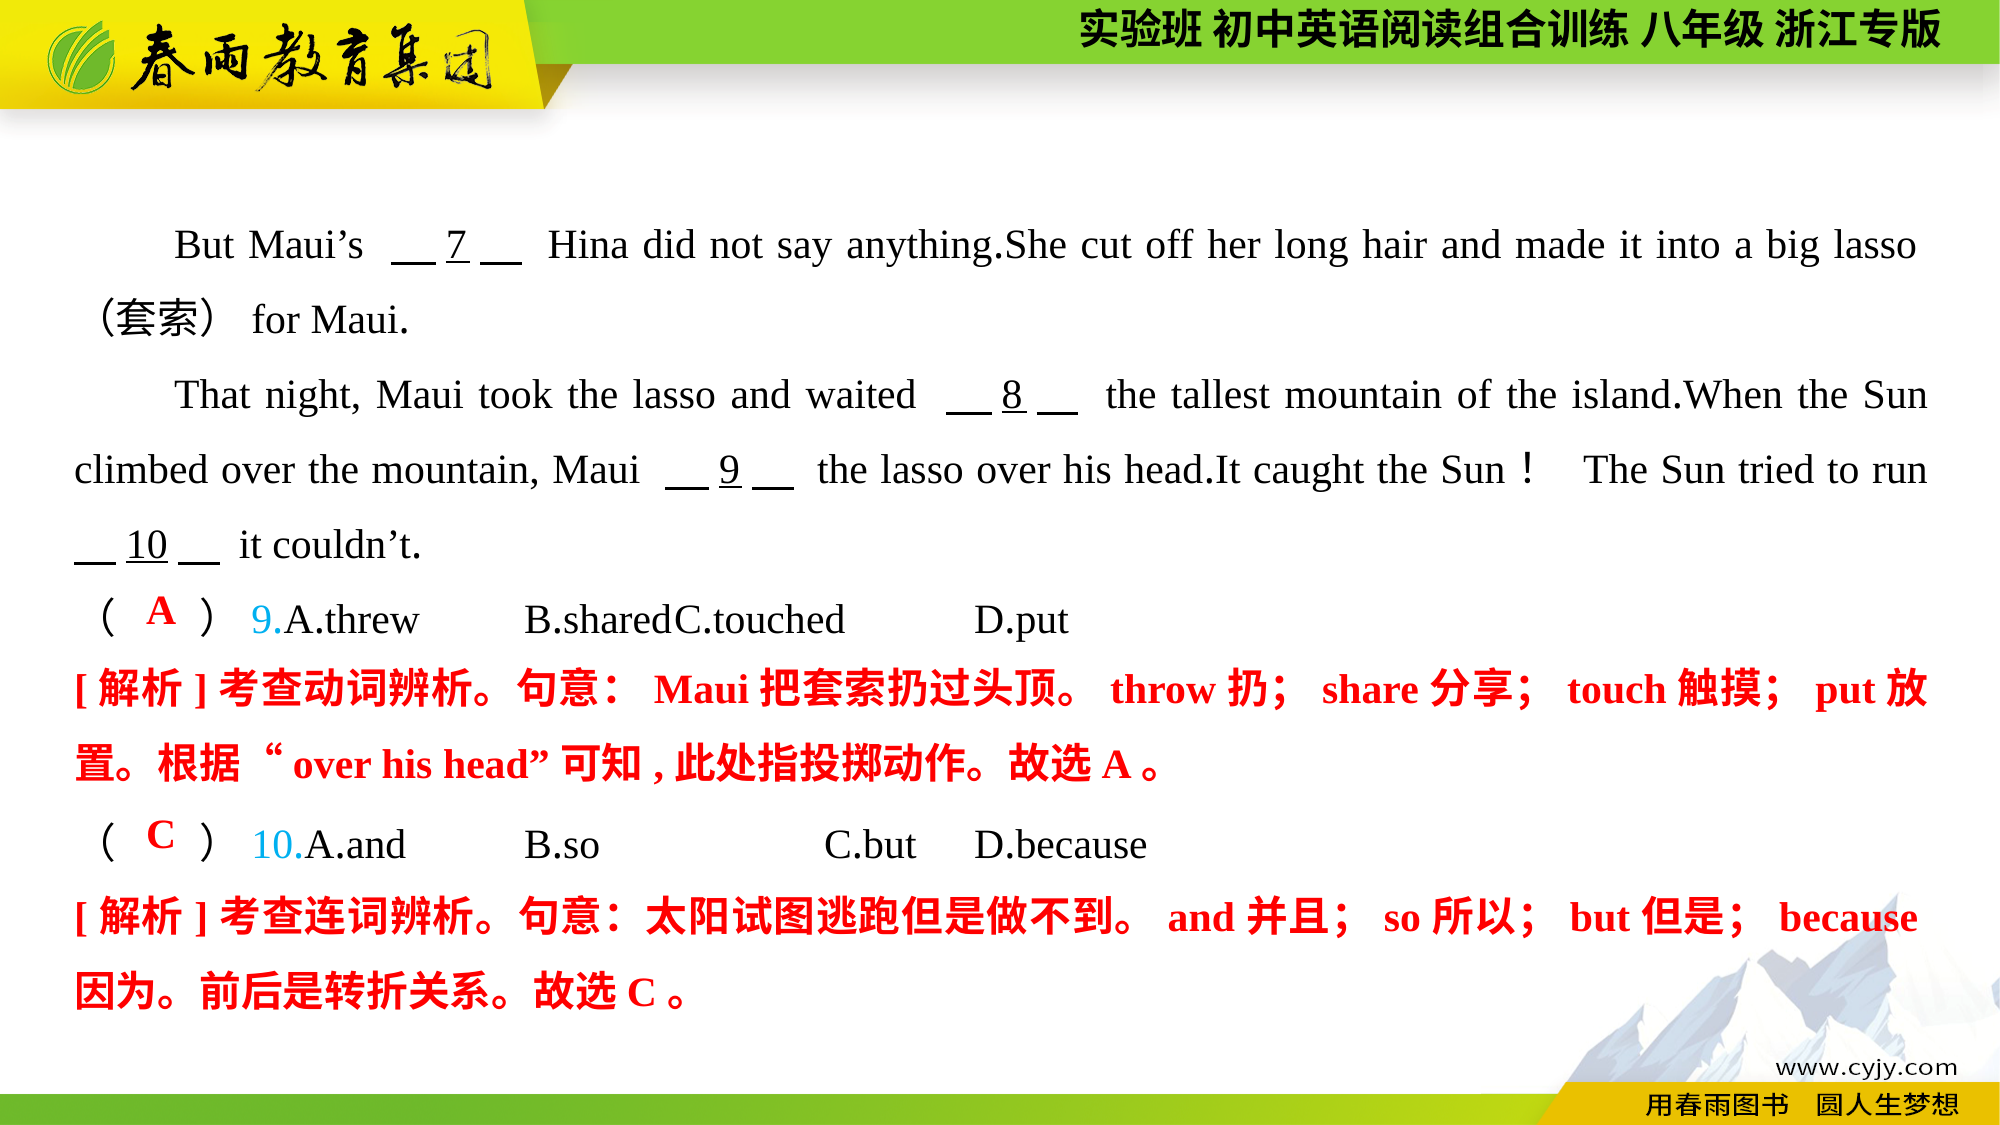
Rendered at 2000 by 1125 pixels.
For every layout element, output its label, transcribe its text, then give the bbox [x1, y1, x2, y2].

text_box [解析]考查连词辨析。句意：太阳试图逃跑但是做不到。and并且；so所以；but但是；because因为。前后是转折关系。故选C。 [59, 857, 1944, 1023]
text_box A [131, 575, 192, 641]
list But Maui’s 7 Hina did not say anything.She cut off her long hair and made it into a big lasso（套索）for Maui. That night, Maui took the lasso and waited 8 the tallest mountain of the island.When the Sun climbed over the mountain, Maui 9 the lasso over his head.It caught the Sun！ The Sun tried to run 10 it couldn’t. （ ）9.A.threw B.shared C.touched D.put （ ）10.A.and B.so C.but D.because [59, 795, 1944, 857]
text_box [解析]考查动词辨析。句意：Maui把套索扔过头顶。throw扔；share分享；touch触摸；put放置。根据“over his head”可知,此处指投掷动作。故选A。 [59, 629, 1944, 795]
picture [0, 0, 2000, 1125]
text_box C [131, 799, 192, 865]
list But Maui’s 7 Hina did not say anything.She cut off her long hair and made it into a big lasso（套索）for Maui. That night, Maui took the lasso and waited 8 the tallest mountain of the island.When the Sun climbed over the mountain, Maui 9 the lasso over his head.It caught the Sun！ The Sun tried to run 10 it couldn’t. （ ）9.A.threw B.shared C.touched D.put （ ）10.A.and B.so C.but D.because [59, 184, 1944, 629]
